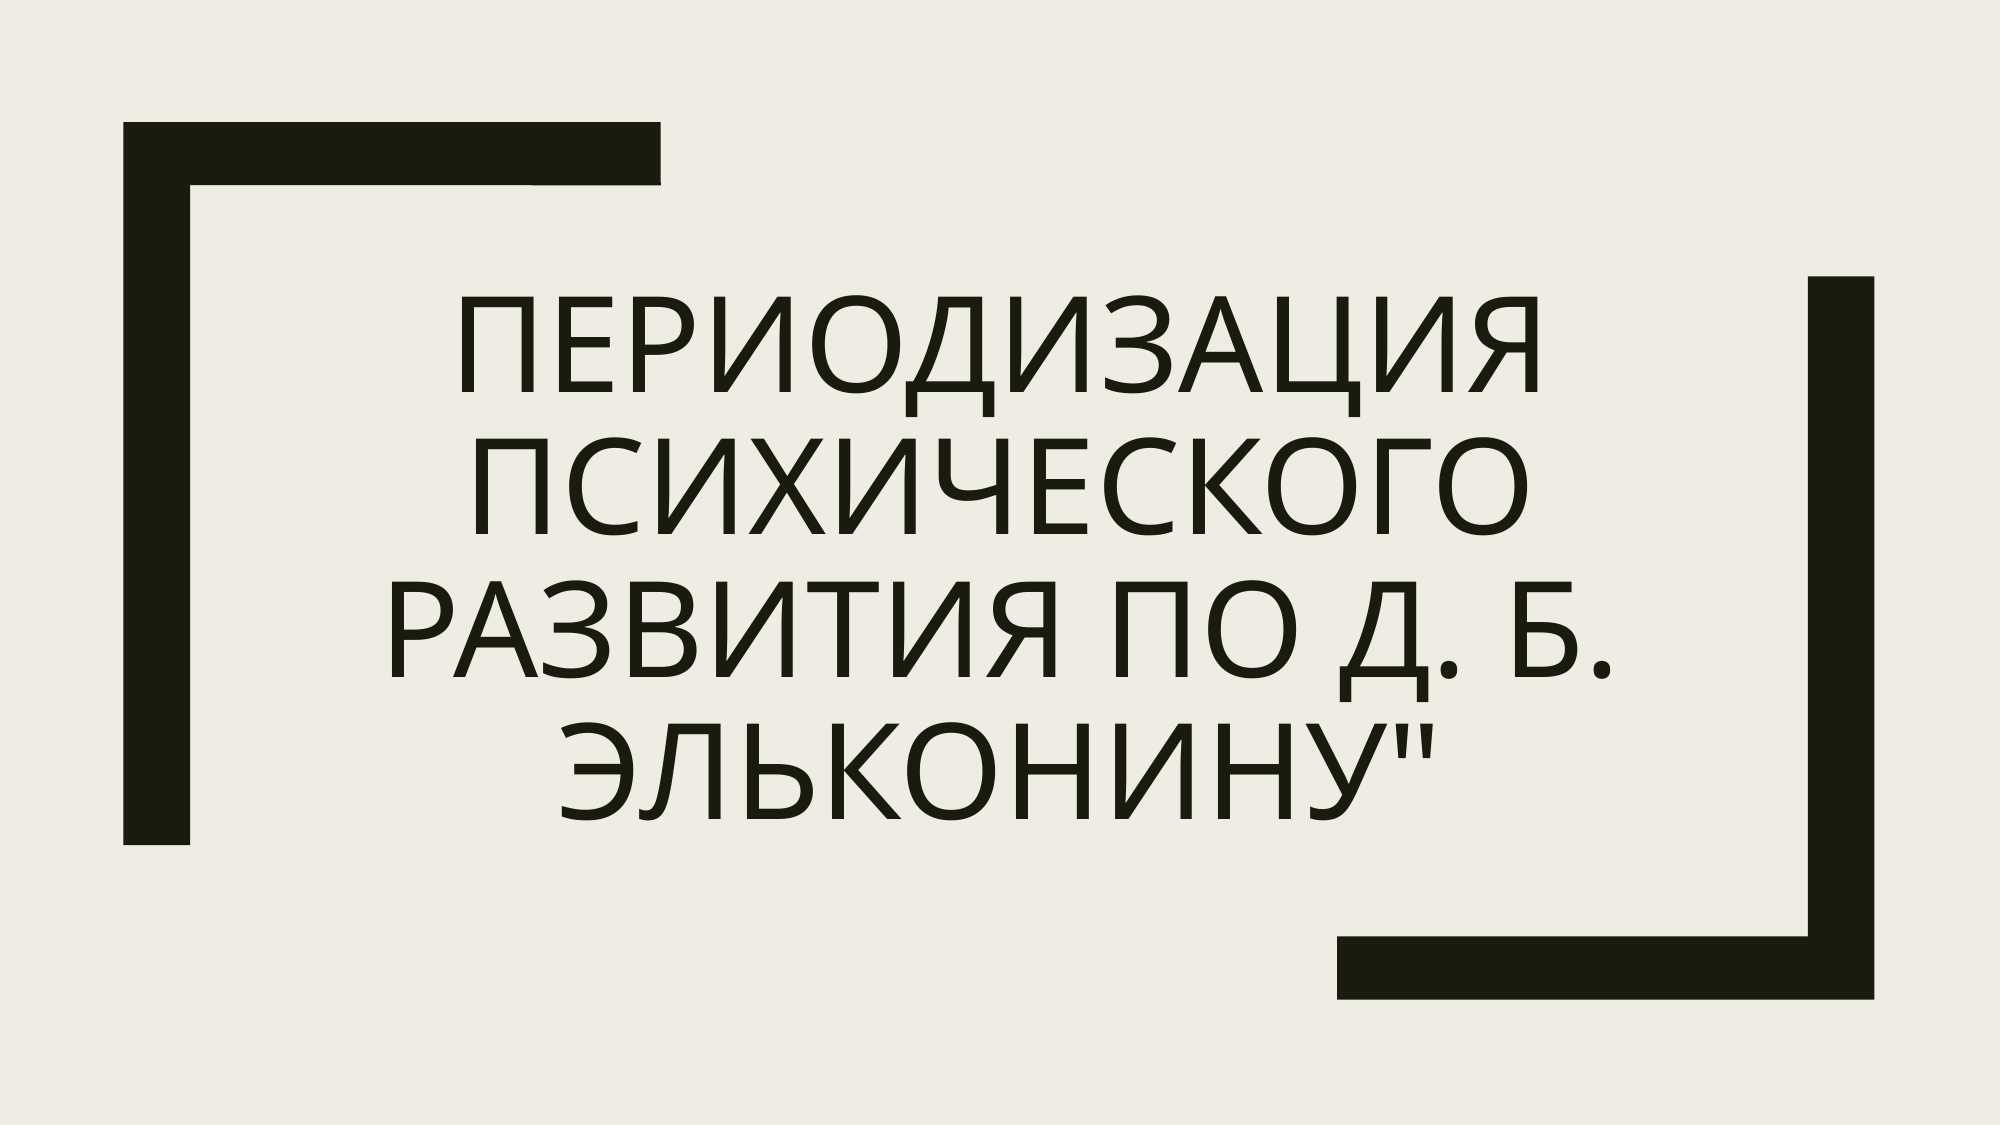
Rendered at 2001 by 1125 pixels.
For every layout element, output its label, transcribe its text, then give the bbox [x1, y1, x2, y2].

title Периодизация психического развития по Д. Б. Эльконину" [314, 269, 1686, 856]
